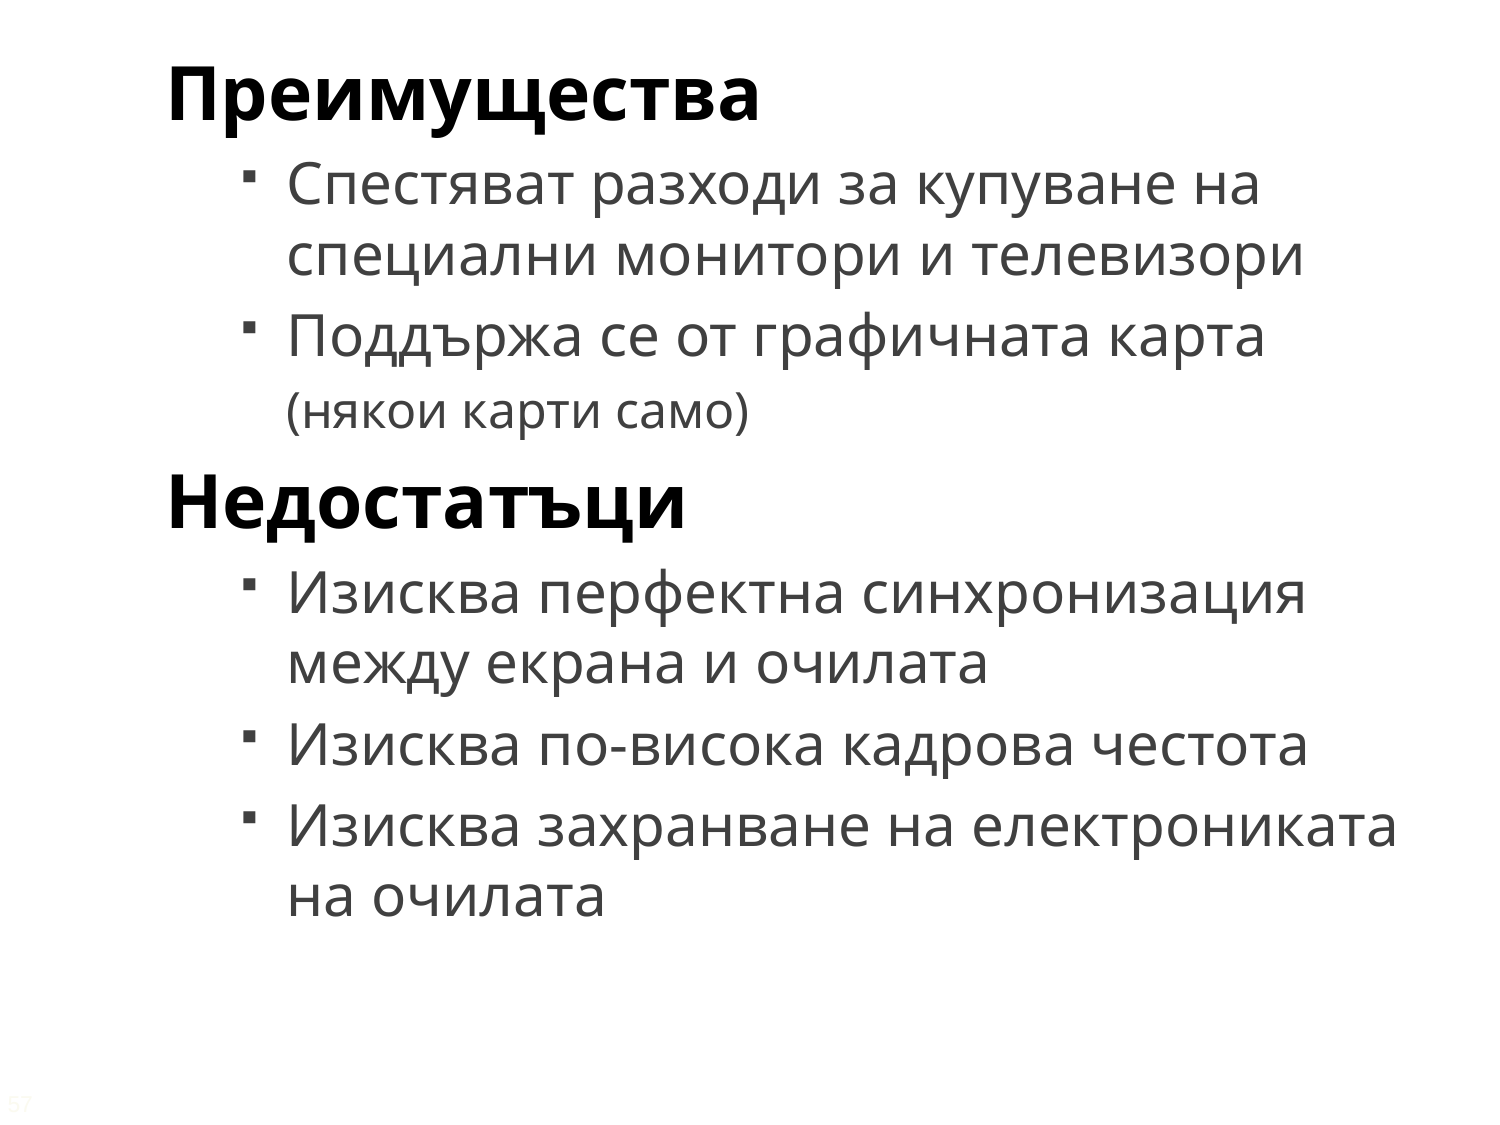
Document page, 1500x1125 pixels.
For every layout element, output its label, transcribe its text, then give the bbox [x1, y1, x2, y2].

list Преимущества Спестяват разходи за купуване на специални монитори и телевизори Поддържа се от графичната карта (някои карти само) Недостатъци Изисква перфектна синхронизация между екрана и очилата Изисква по-висока кадрова честота Изисква захранване на електрониката на очилата [150, 37, 1488, 1113]
